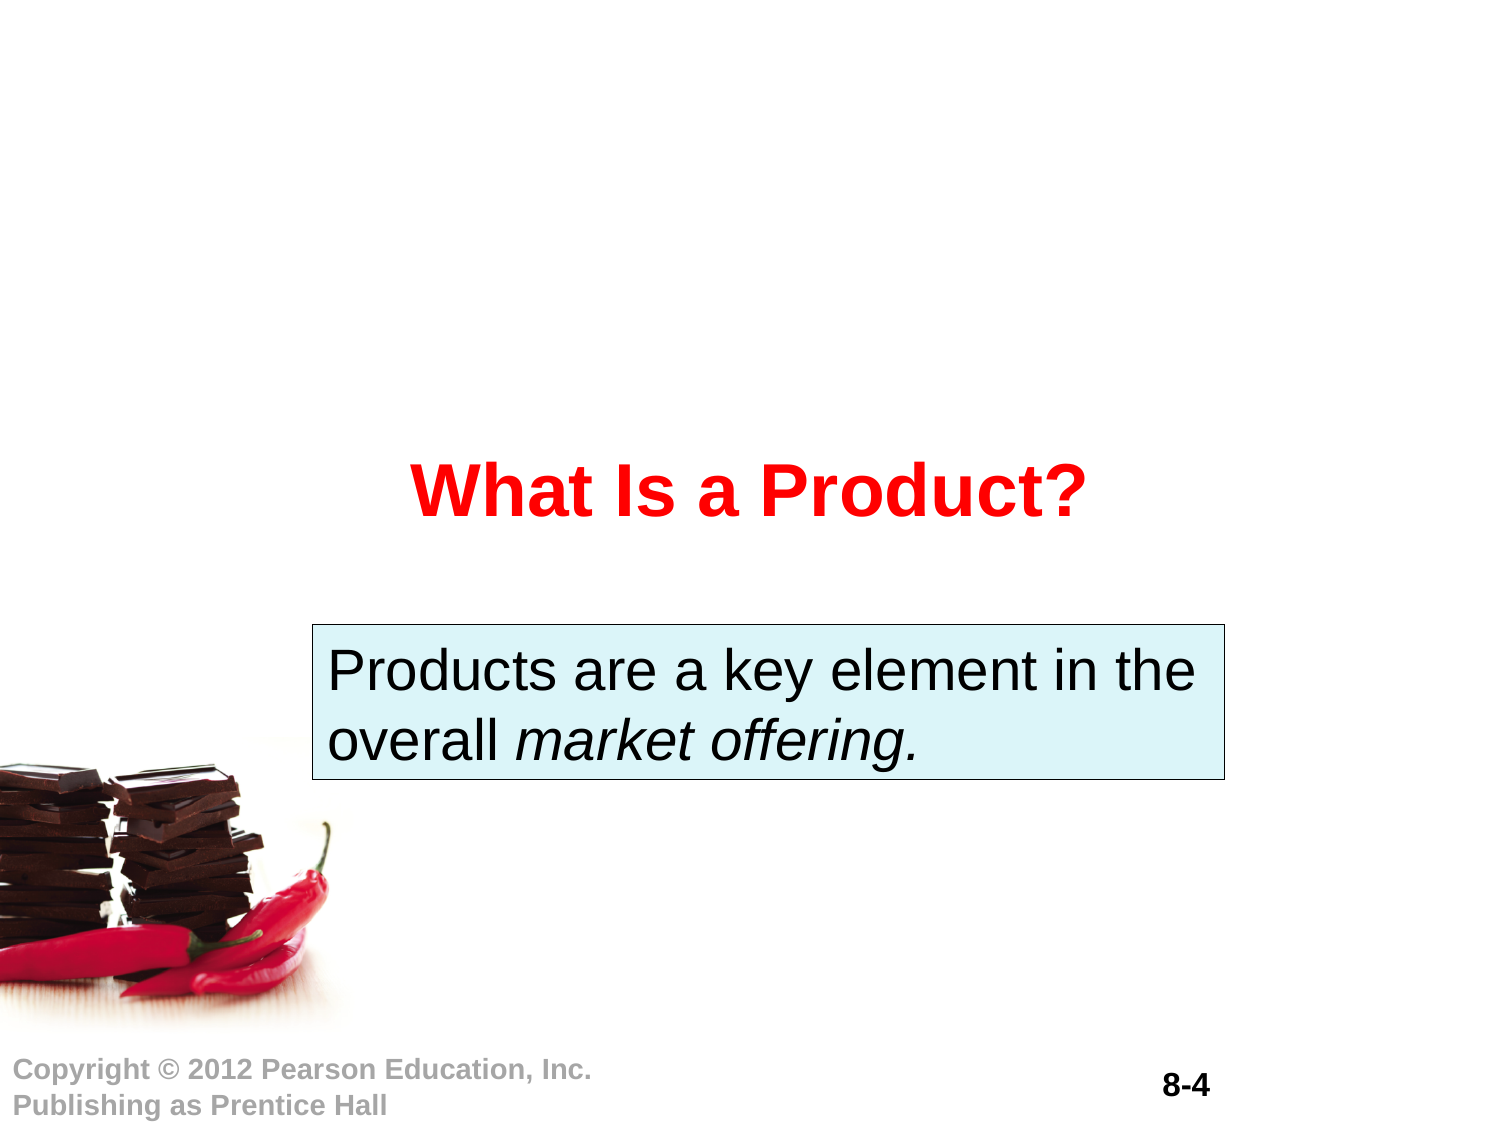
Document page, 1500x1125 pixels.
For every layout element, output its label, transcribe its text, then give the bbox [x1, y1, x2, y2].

picture [0, 737, 361, 1038]
text_box Products are a key element in the overall market offering. [312, 624, 1225, 780]
title What Is a Product? [112, 399, 1388, 588]
